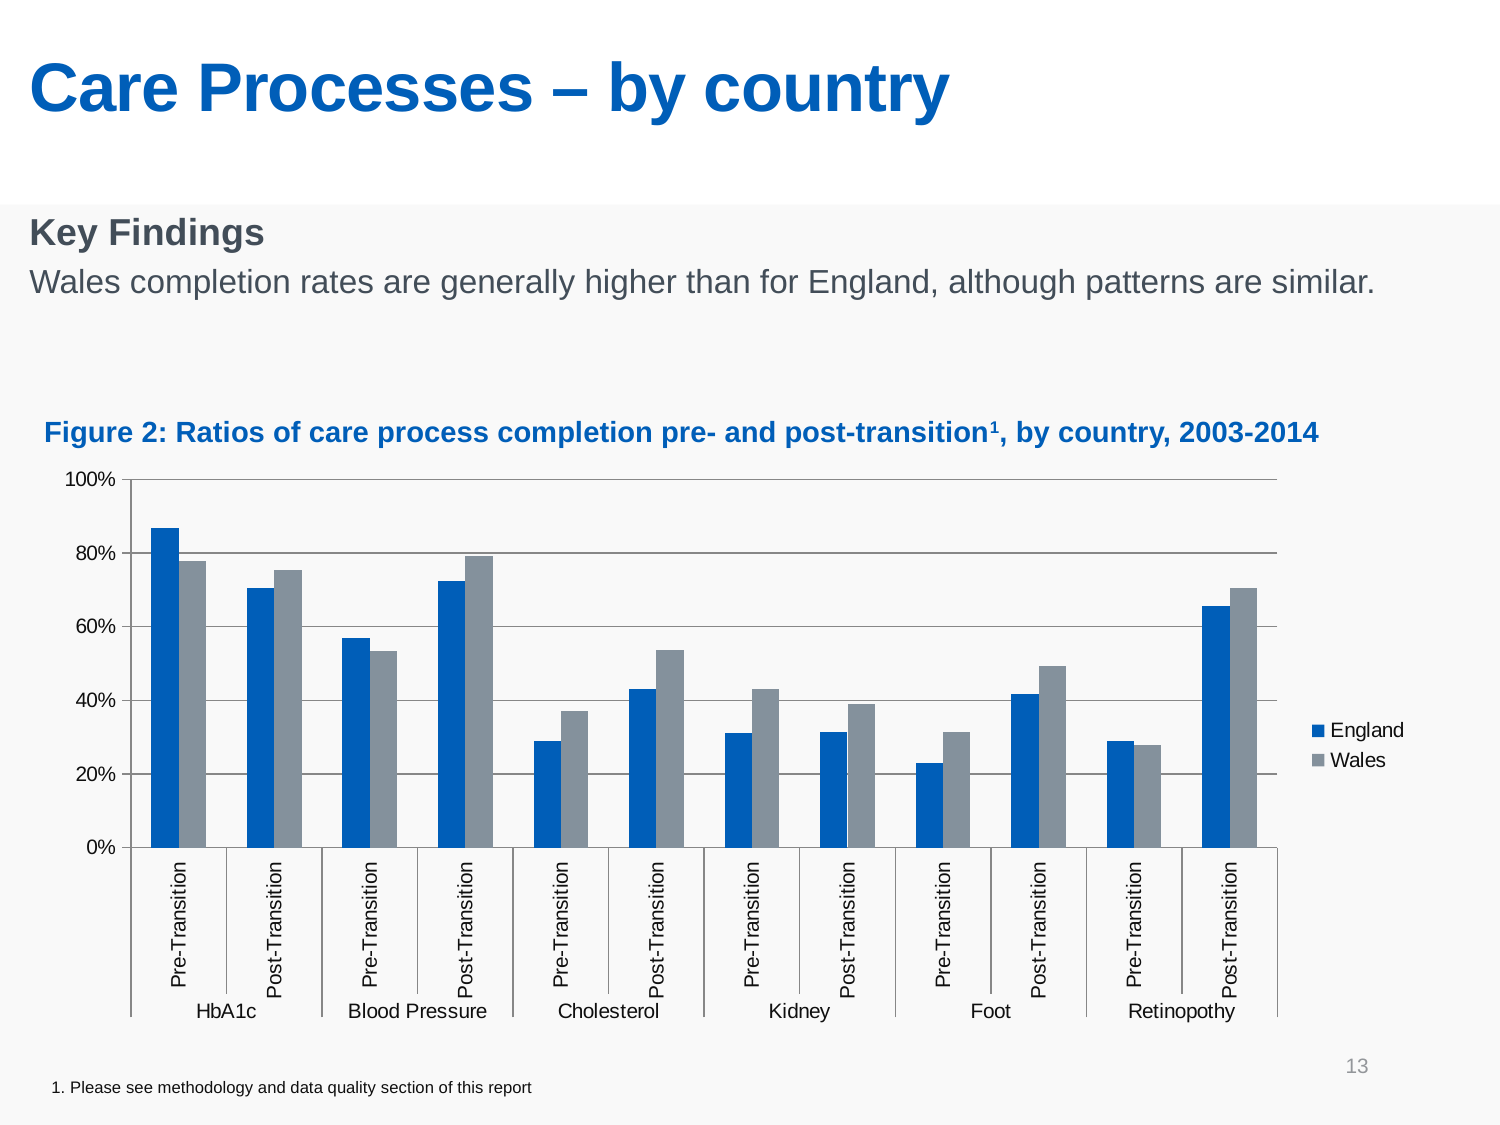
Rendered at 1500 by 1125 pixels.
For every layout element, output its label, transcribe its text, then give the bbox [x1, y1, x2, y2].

text_box Figure 2: Ratios of care process completion pre- and post-transition1, by country, 2003-2014 [29, 405, 1471, 456]
chart [36, 455, 1424, 1036]
text_box 1. Please see methodology and data quality section of this report [36, 1069, 668, 1104]
title Care Processes – by country [29, 42, 1447, 149]
slide_number 13 [1033, 1045, 1384, 1095]
list Key Findings Wales completion rates are generally higher than for England, although patterns are similar. [29, 208, 1471, 362]
